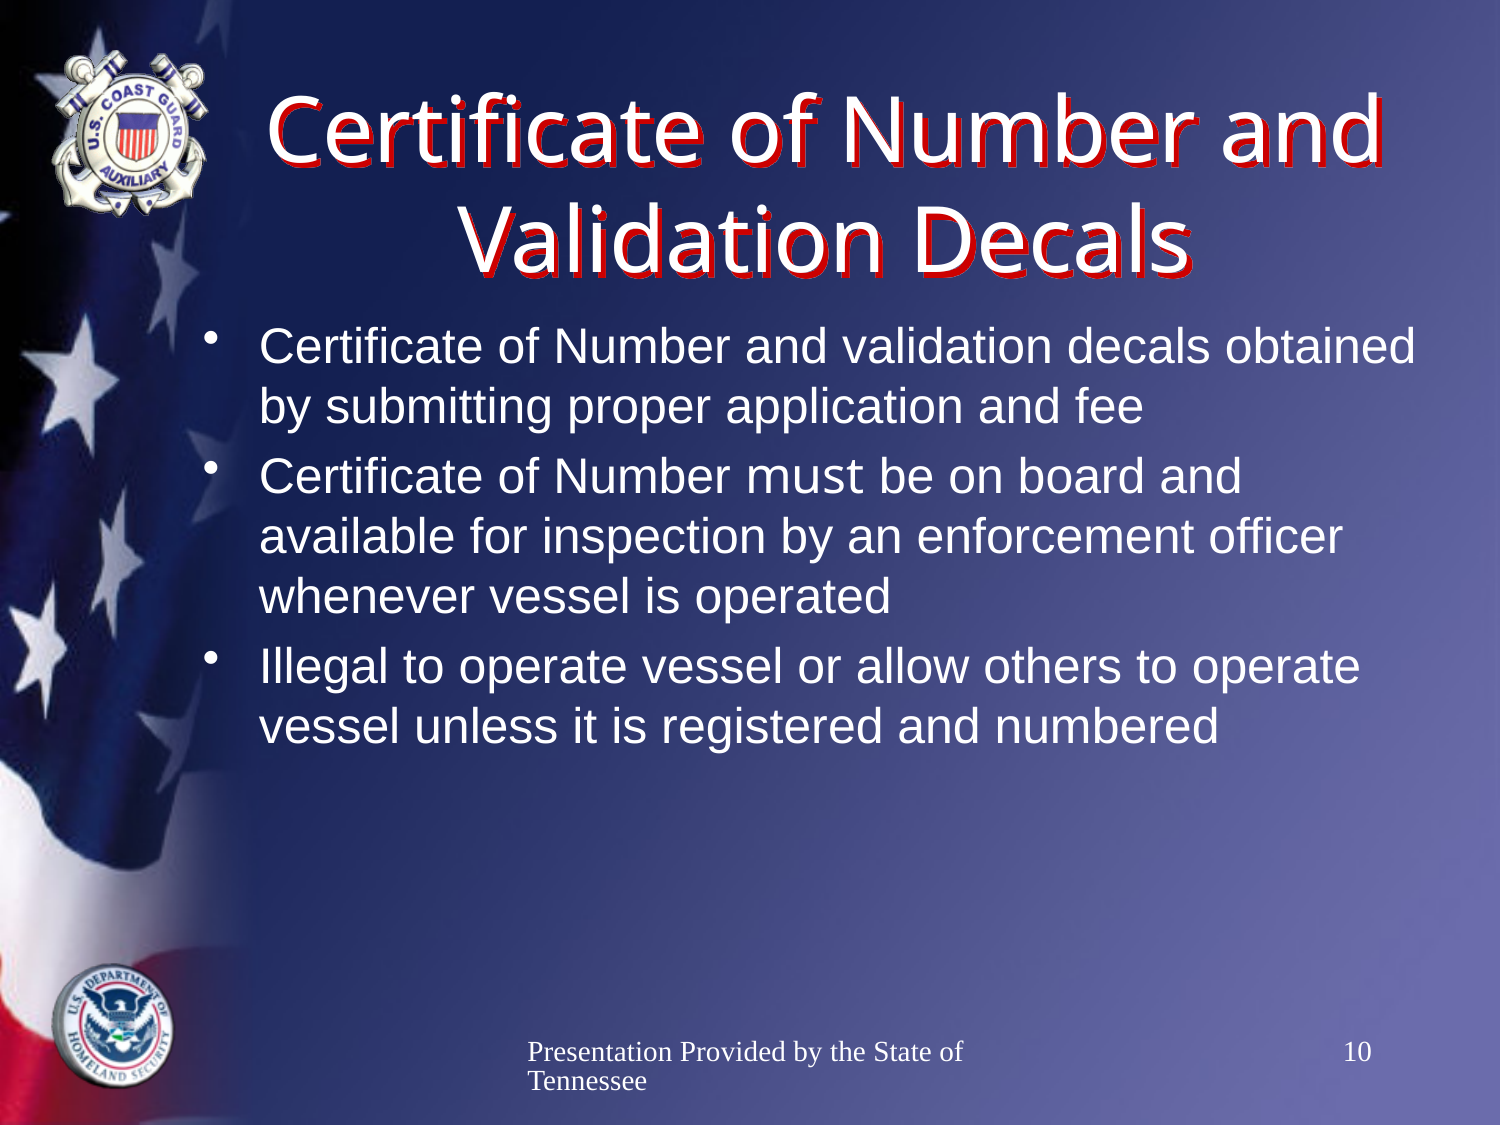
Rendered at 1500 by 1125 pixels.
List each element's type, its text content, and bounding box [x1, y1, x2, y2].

picture [0, 0, 1500, 1125]
slide_number 10 [1074, 1025, 1388, 1100]
list Certificate of Number and validation decals obtained by submitting proper application and fee Certificate of Number must be on board and available for inspection by an enforcement officer whenever vessel is operated Illegal to operate vessel or allow others to operate vessel unless it is registered and numbered [187, 306, 1463, 982]
title Certificate of Number and Validation Decals [187, 87, 1463, 275]
footer Presentation Provided by the State of Tennessee [512, 1025, 988, 1100]
